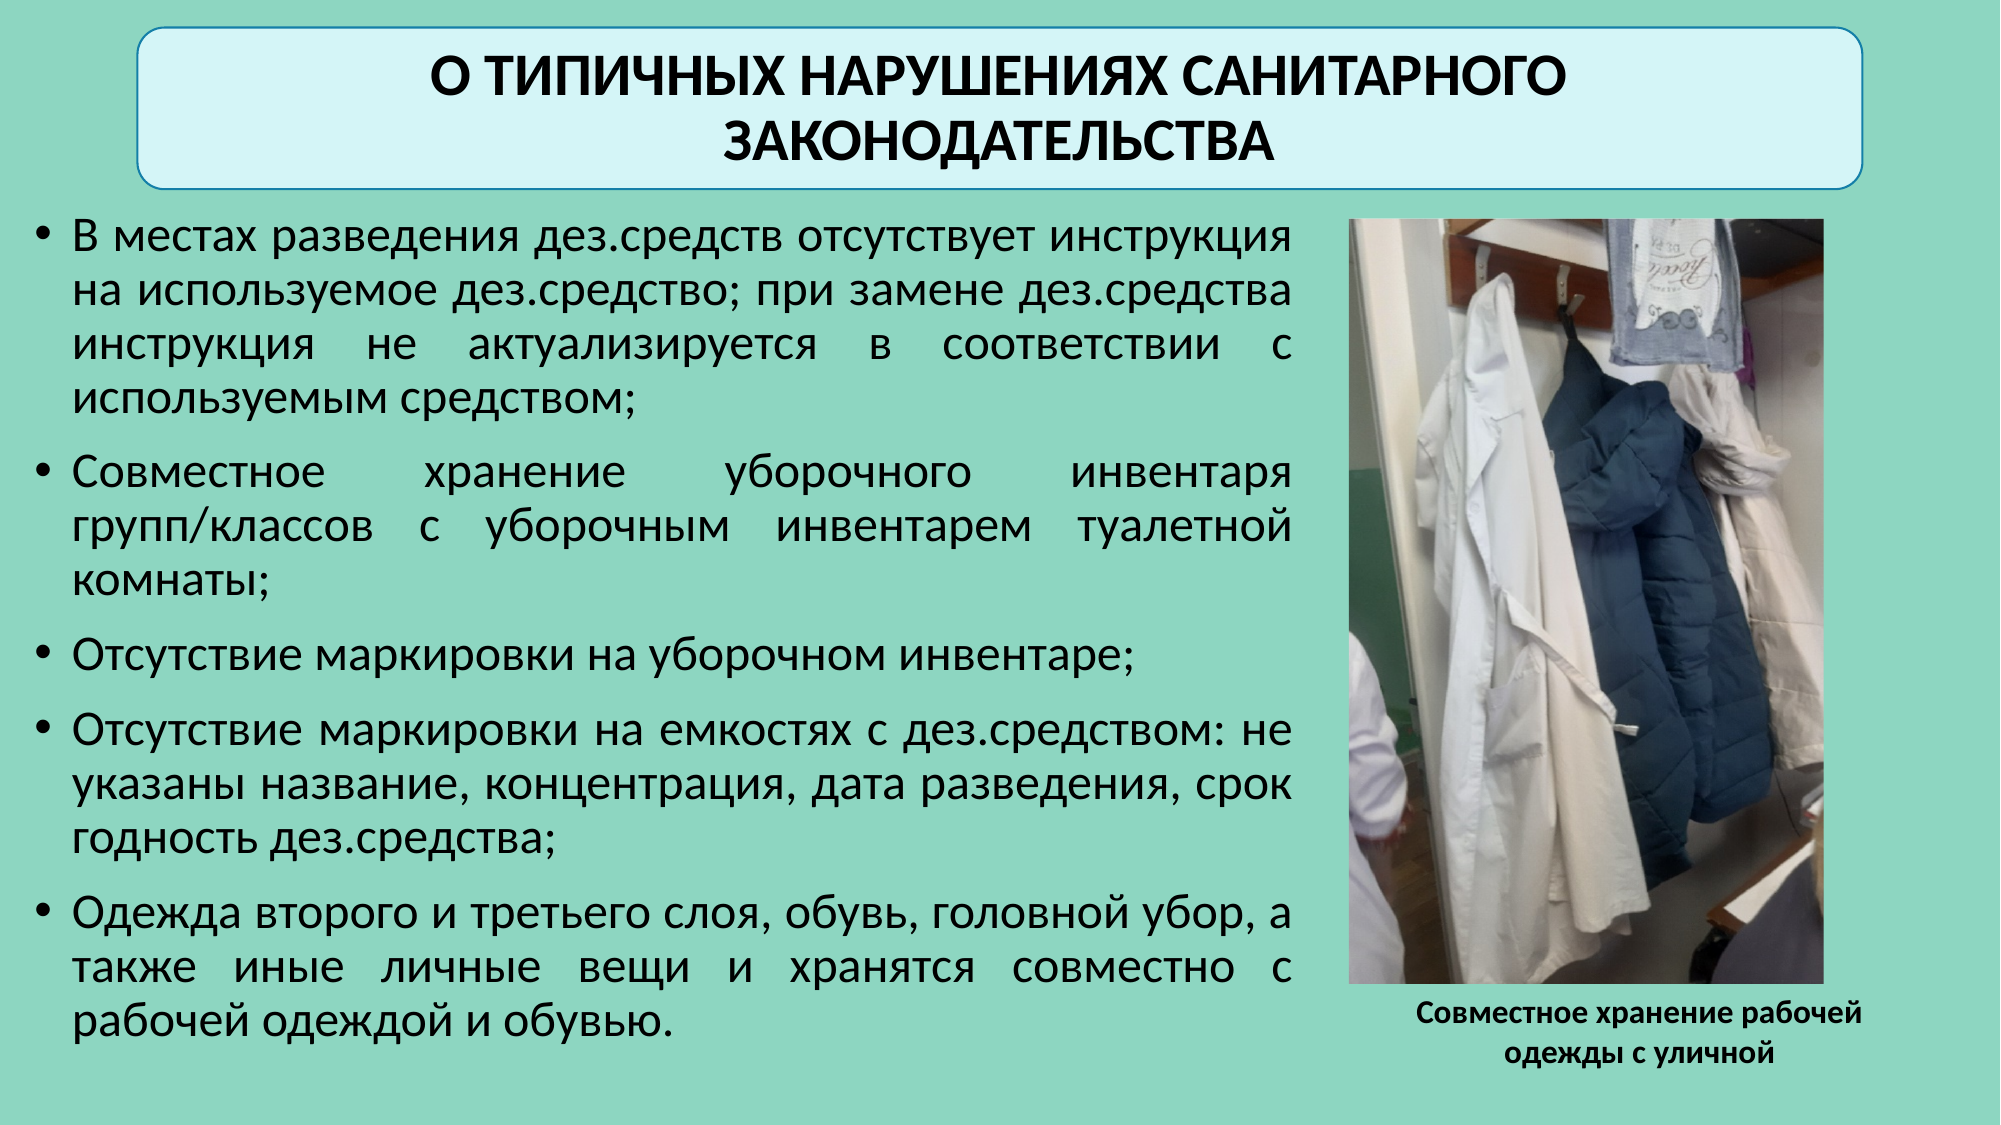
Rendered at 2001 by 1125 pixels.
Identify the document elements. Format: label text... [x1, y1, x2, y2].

picture [1203, 219, 1969, 983]
list В местах разведения дез.средств отсутствует инструкция на используемое дез.средство; при замене дез.средства инструкция не актуализируется в соответствии с используемым средством; Совместное хранение уборочного инвентаря групп/классов с уборочным инвентарем туалетной комнаты; Отсутствие маркировки на уборочном инвентаре; Отсутствие маркировки на емкостях с дез.средством: не указаны название, концентрация, дата разведения, срок годность дез.средства; Одежда второго и третьего слоя, обувь, головной убор, а также иные личные вещи и хранятся совместно с рабочей одеждой и обувью. [19, 200, 1309, 1113]
text_box Совместное хранение рабочей одежды с уличной [1348, 983, 1931, 1078]
text_box О ТИПИЧНЫХ НАРУШЕНИЯХ САНИТАРНОГО ЗАКОНОДАТЕЛЬСТВА [136, 26, 1864, 191]
